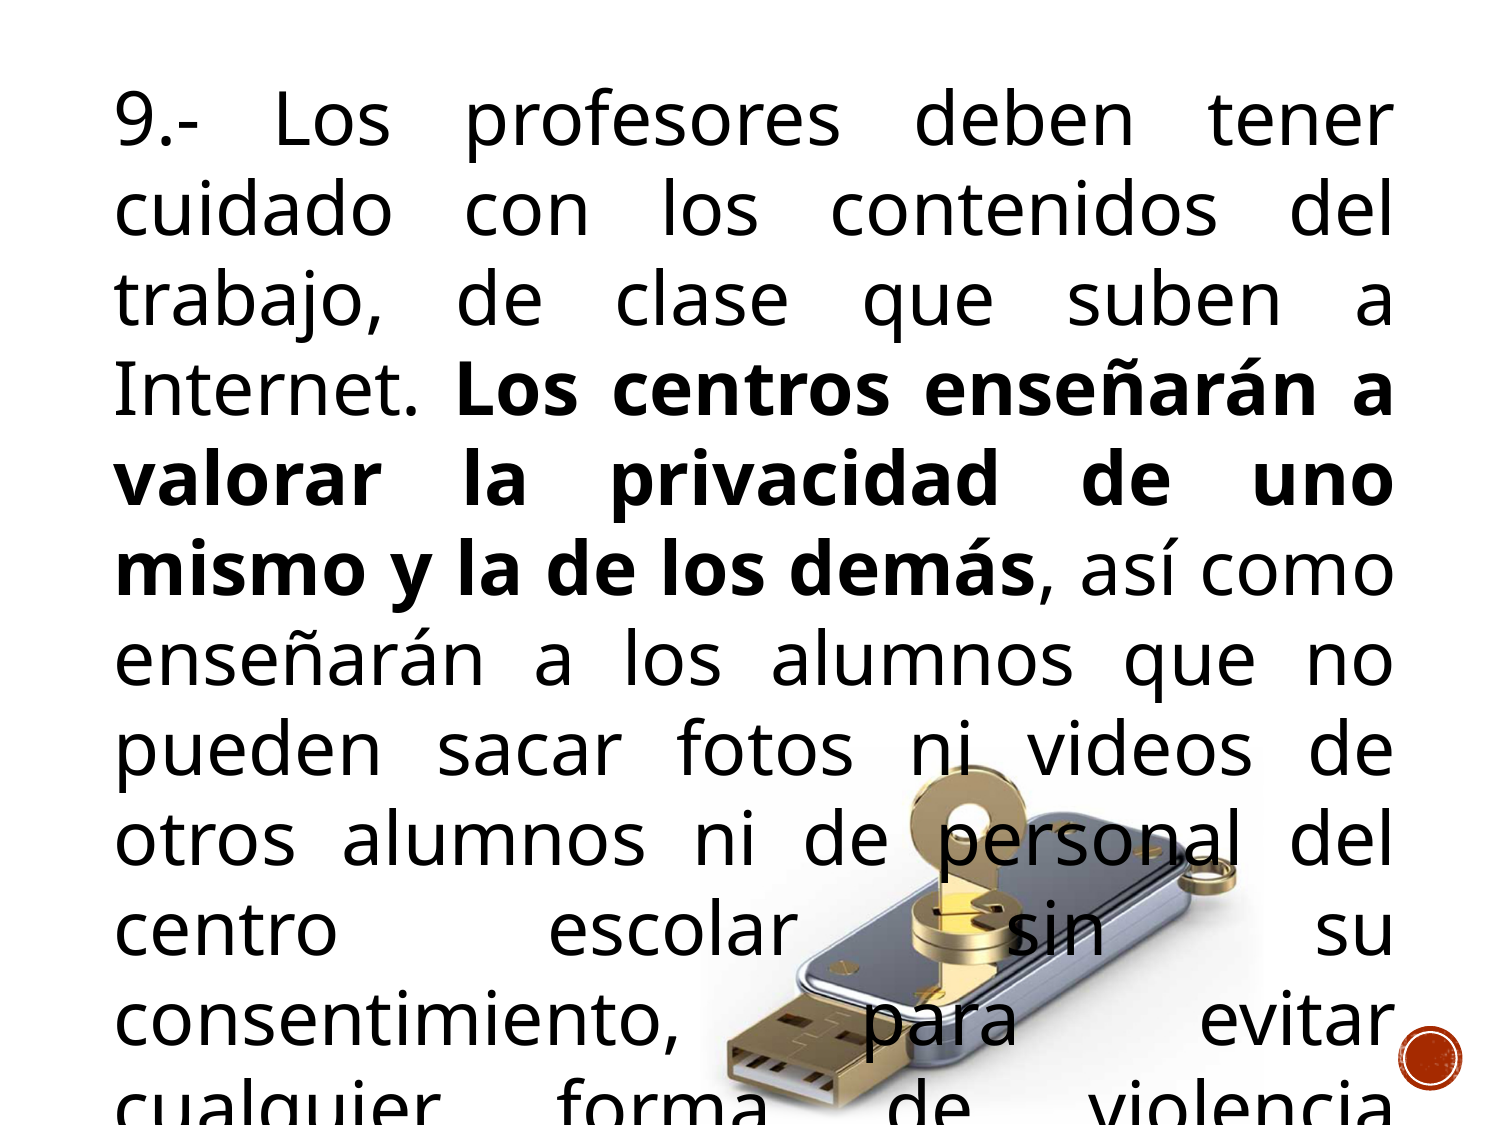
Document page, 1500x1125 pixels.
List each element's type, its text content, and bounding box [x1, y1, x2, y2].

picture [689, 731, 1273, 1123]
text_box 9.- Los profesores deben tener cuidado con los contenidos del trabajo, de clase que suben a Internet. Los centros enseñarán a valorar la privacidad de uno mismo y la de los demás, así como enseñarán a los alumnos que no pueden sacar fotos ni videos de otros alumnos ni de personal del centro escolar sin su consentimiento, para evitar cualquier forma de violencia (ciberacoso, grooming, sexting o de violencia de género). [99, 62, 1412, 1125]
